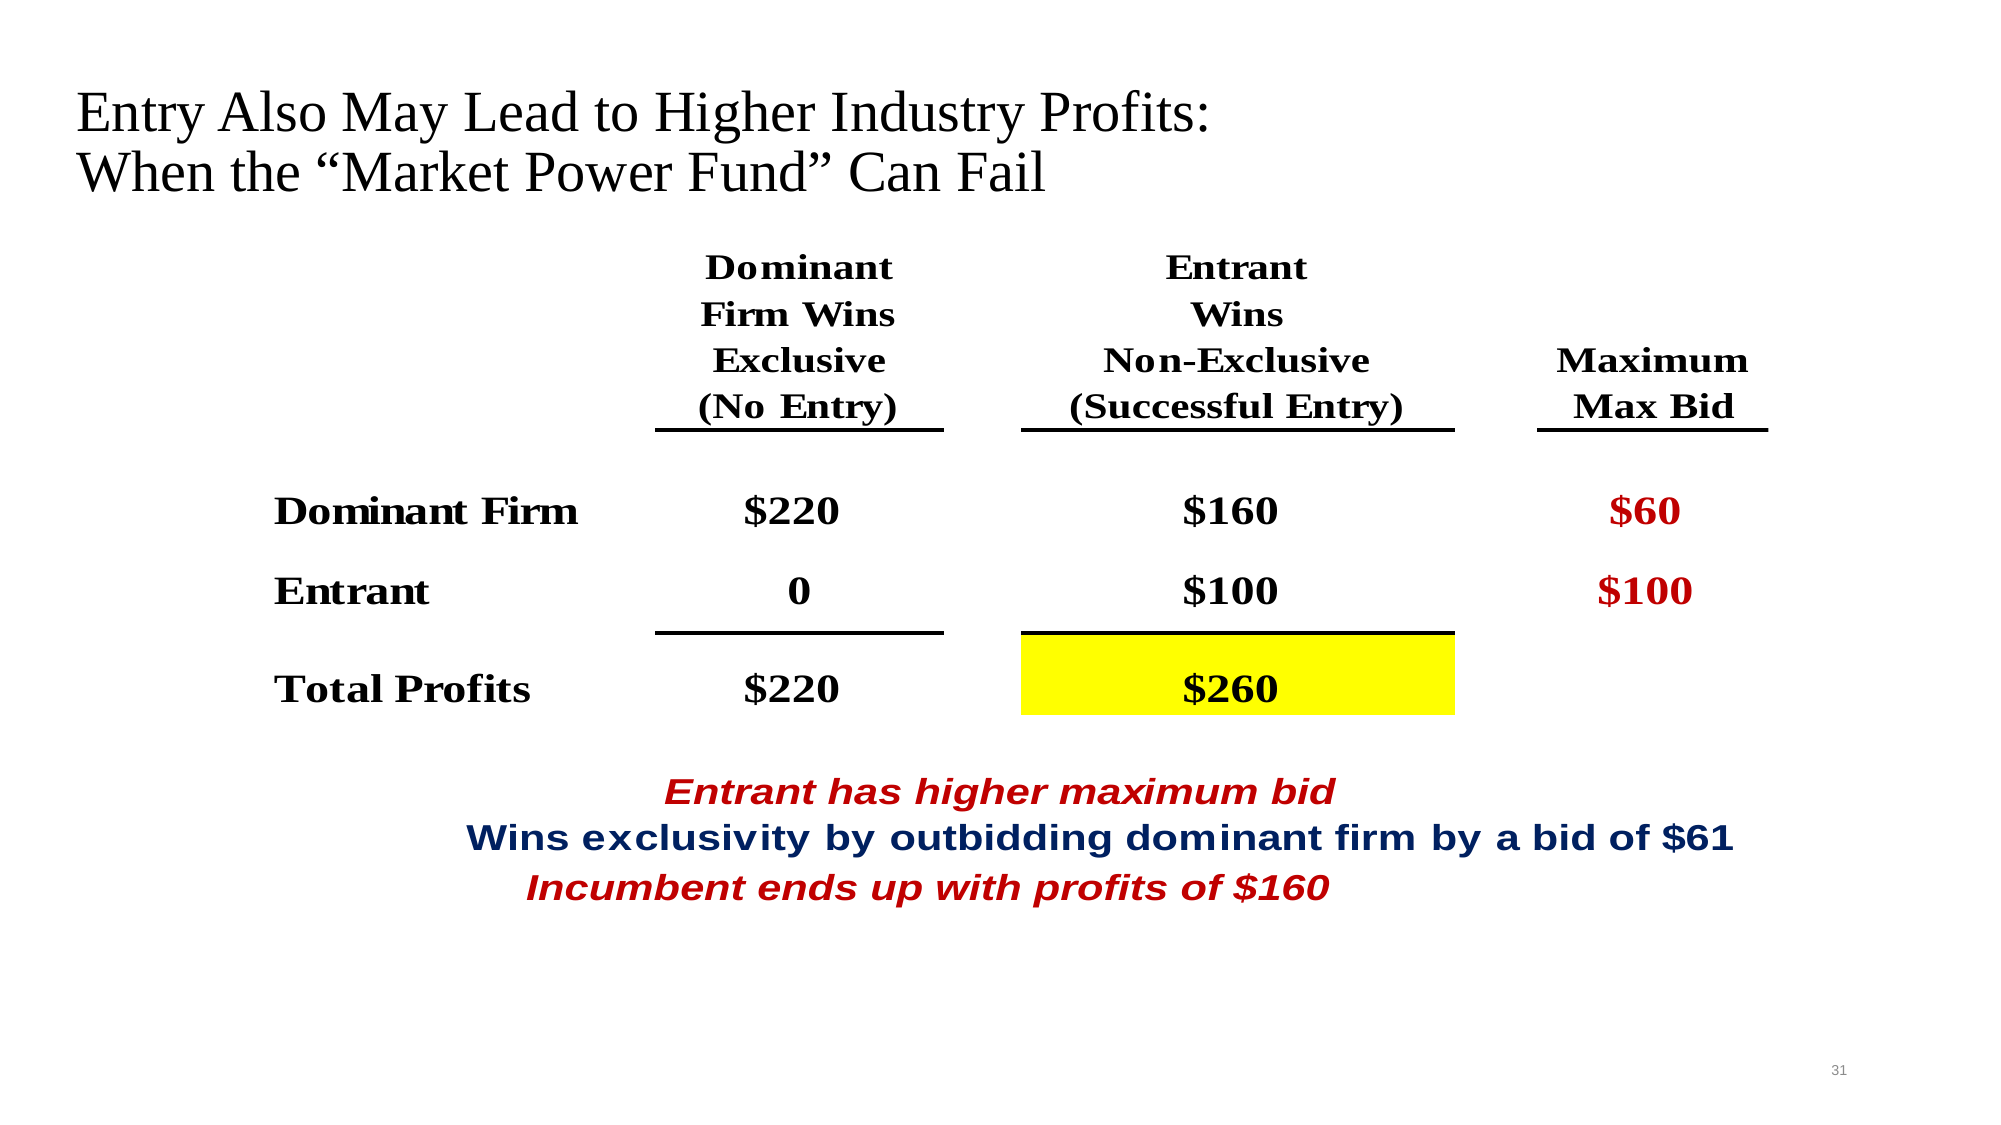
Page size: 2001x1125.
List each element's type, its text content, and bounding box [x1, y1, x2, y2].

title Entry Also May Lead to Higher Industry Profits: When the “Market Power Fund” Can Fail [61, 50, 1700, 238]
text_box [264, 243, 1771, 1057]
slide_number 31 [1412, 1042, 1863, 1103]
